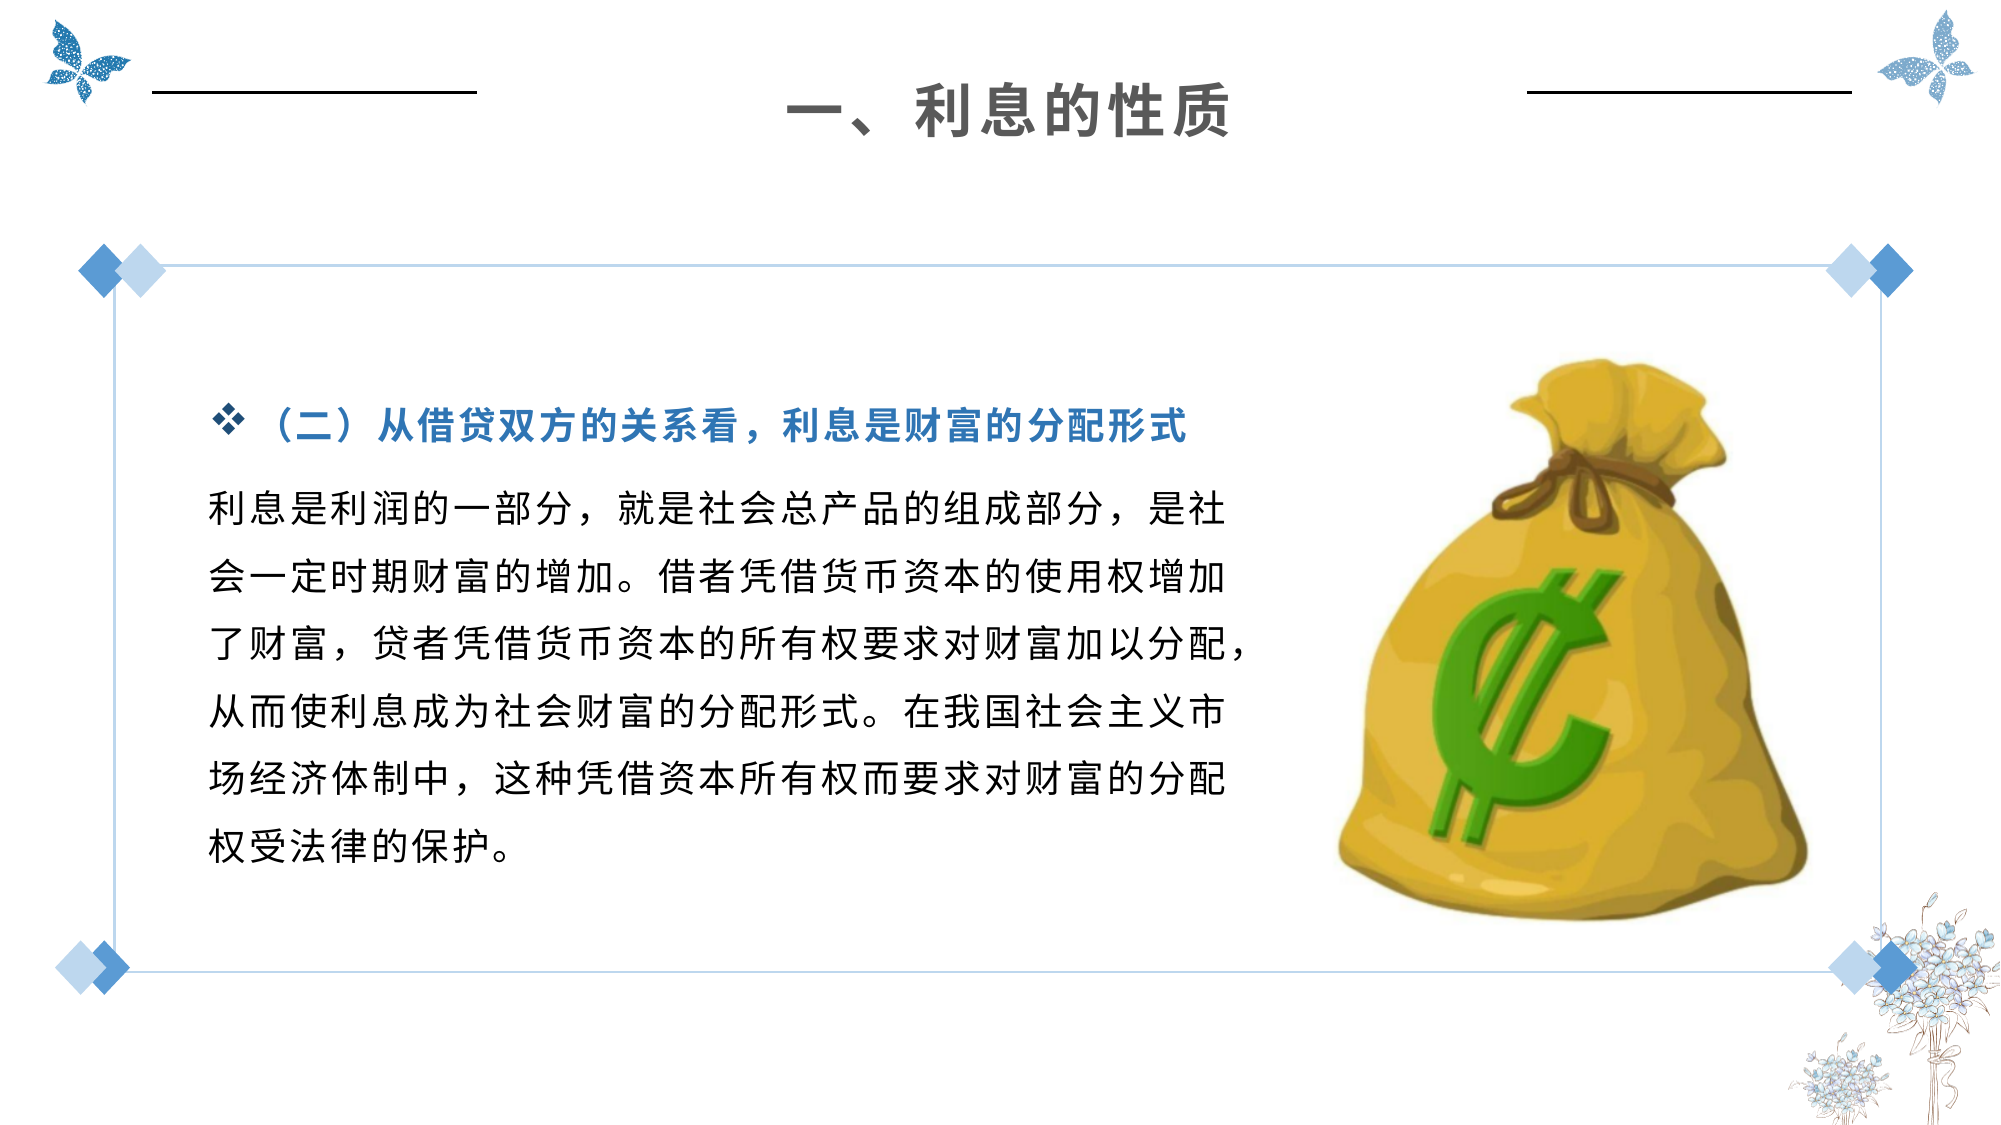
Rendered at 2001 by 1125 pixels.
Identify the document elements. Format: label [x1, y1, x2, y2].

picture [1788, 892, 2000, 1125]
text_box [54, 243, 1918, 995]
picture [1330, 349, 1825, 949]
text_box [151, 66, 1852, 153]
